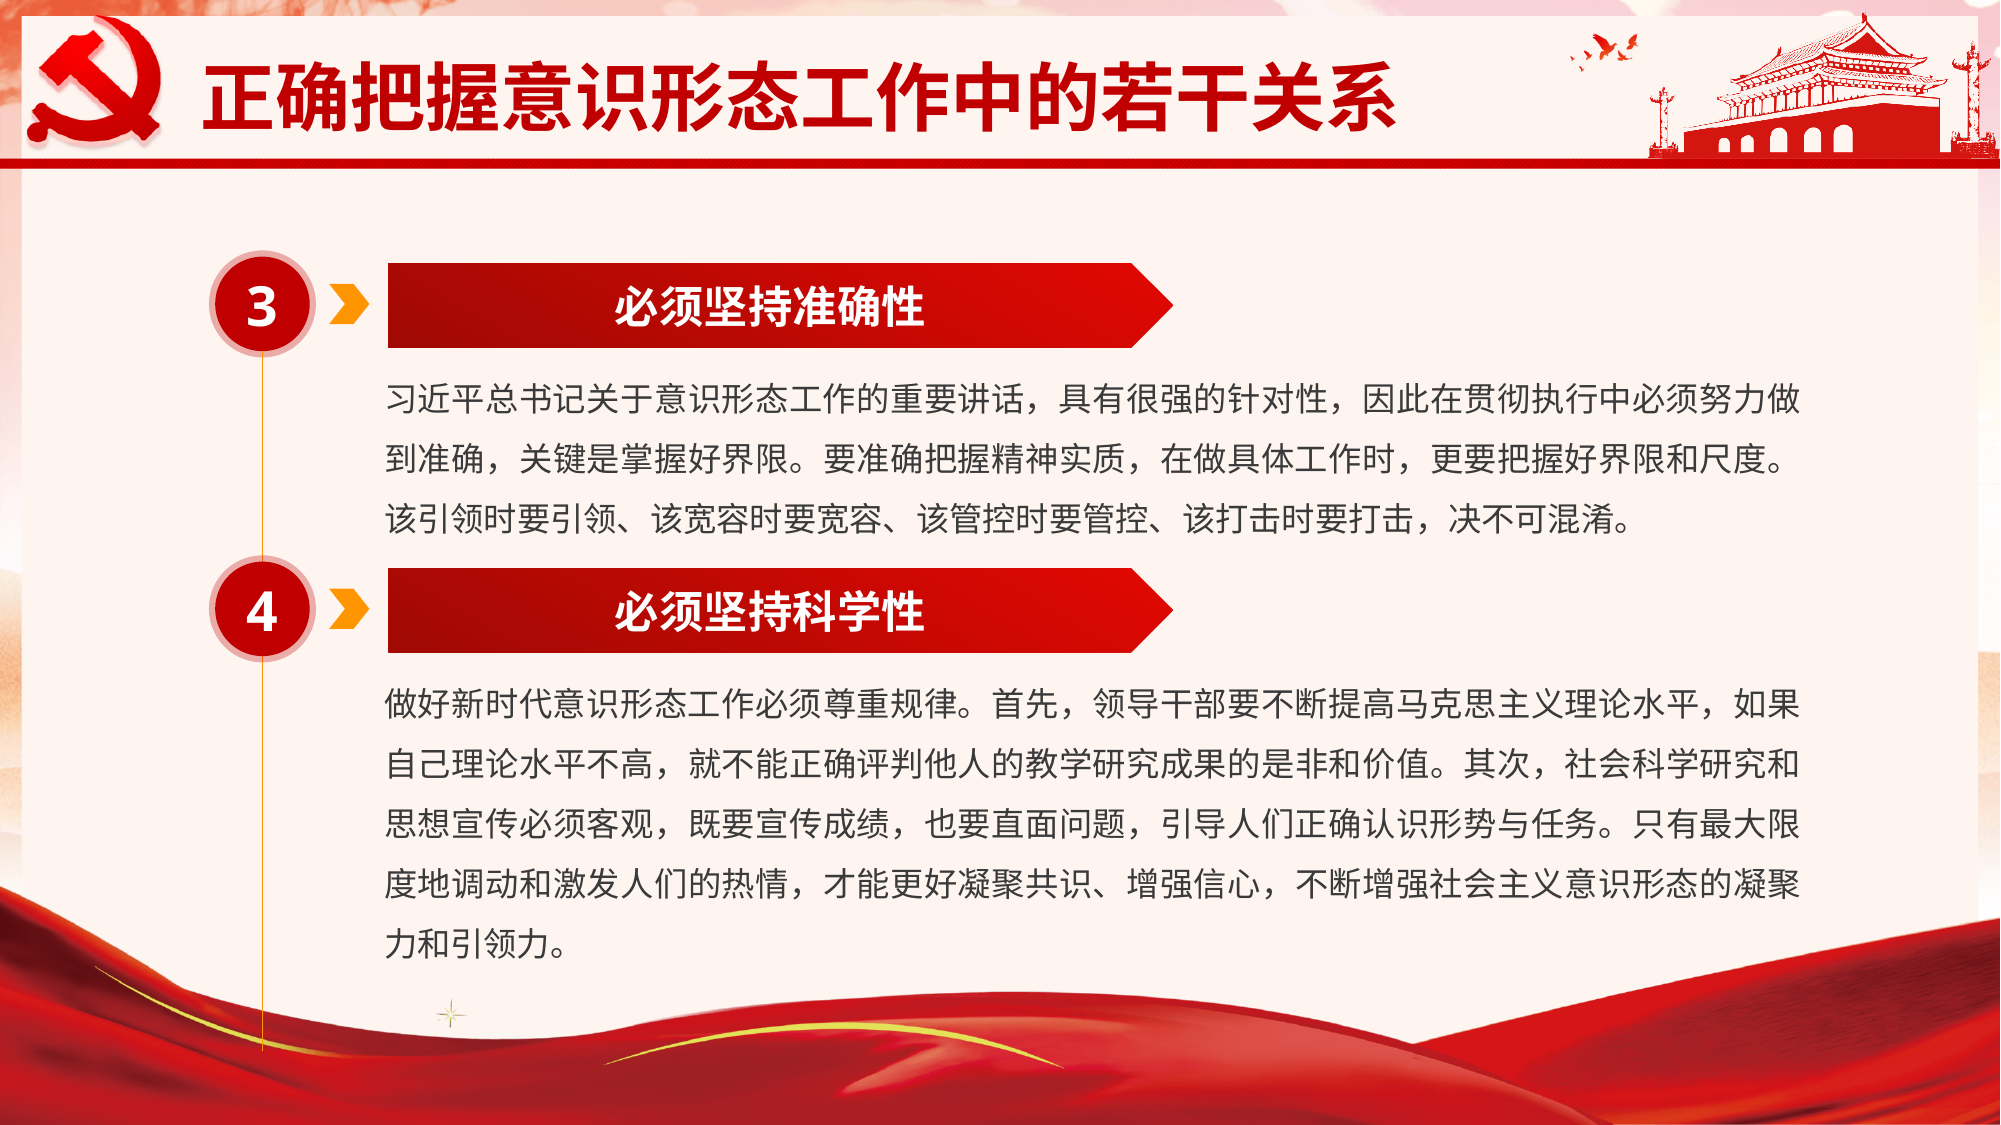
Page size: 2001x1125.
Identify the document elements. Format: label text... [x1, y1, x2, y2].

text_box 习近平总书记关于意识形态工作的重要讲话，具有很强的针对性，因此在贯彻执行中必须努力做到准确，关键是掌握好界限。要准确把握精神实质，在做具体工作时，更要把握好界限和尺度。该引领时要引领、该宽容时要宽容、该管控时要管控、该打击时要打击，决不可混淆。 [369, 351, 1816, 546]
text_box 必须坚持科学性 [387, 567, 1175, 654]
text_box 3 [214, 255, 311, 353]
picture [0, 0, 2000, 159]
picture [0, 169, 2000, 1125]
text_box 4 [214, 560, 262, 658]
text_box 4 [263, 560, 311, 658]
text_box 做好新时代意识形态工作必须尊重规律。首先，领导干部要不断提高马克思主义理论水平，如果自己理论水平不高，就不能正确评判他人的教学研究成果的是非和价值。其次，社会科学研究和思想宣传必须客观，既要宣传成绩，也要直面问题，引导人们正确认识形势与任务。只有最大限度地调动和激发人们的热情，才能更好凝聚共识、增强信心，不断增强社会主义意识形态的凝聚力和引领力。 [369, 656, 1816, 1031]
text_box 必须坚持准确性 [387, 262, 1175, 349]
text_box [326, 282, 371, 326]
text_box [326, 587, 371, 631]
